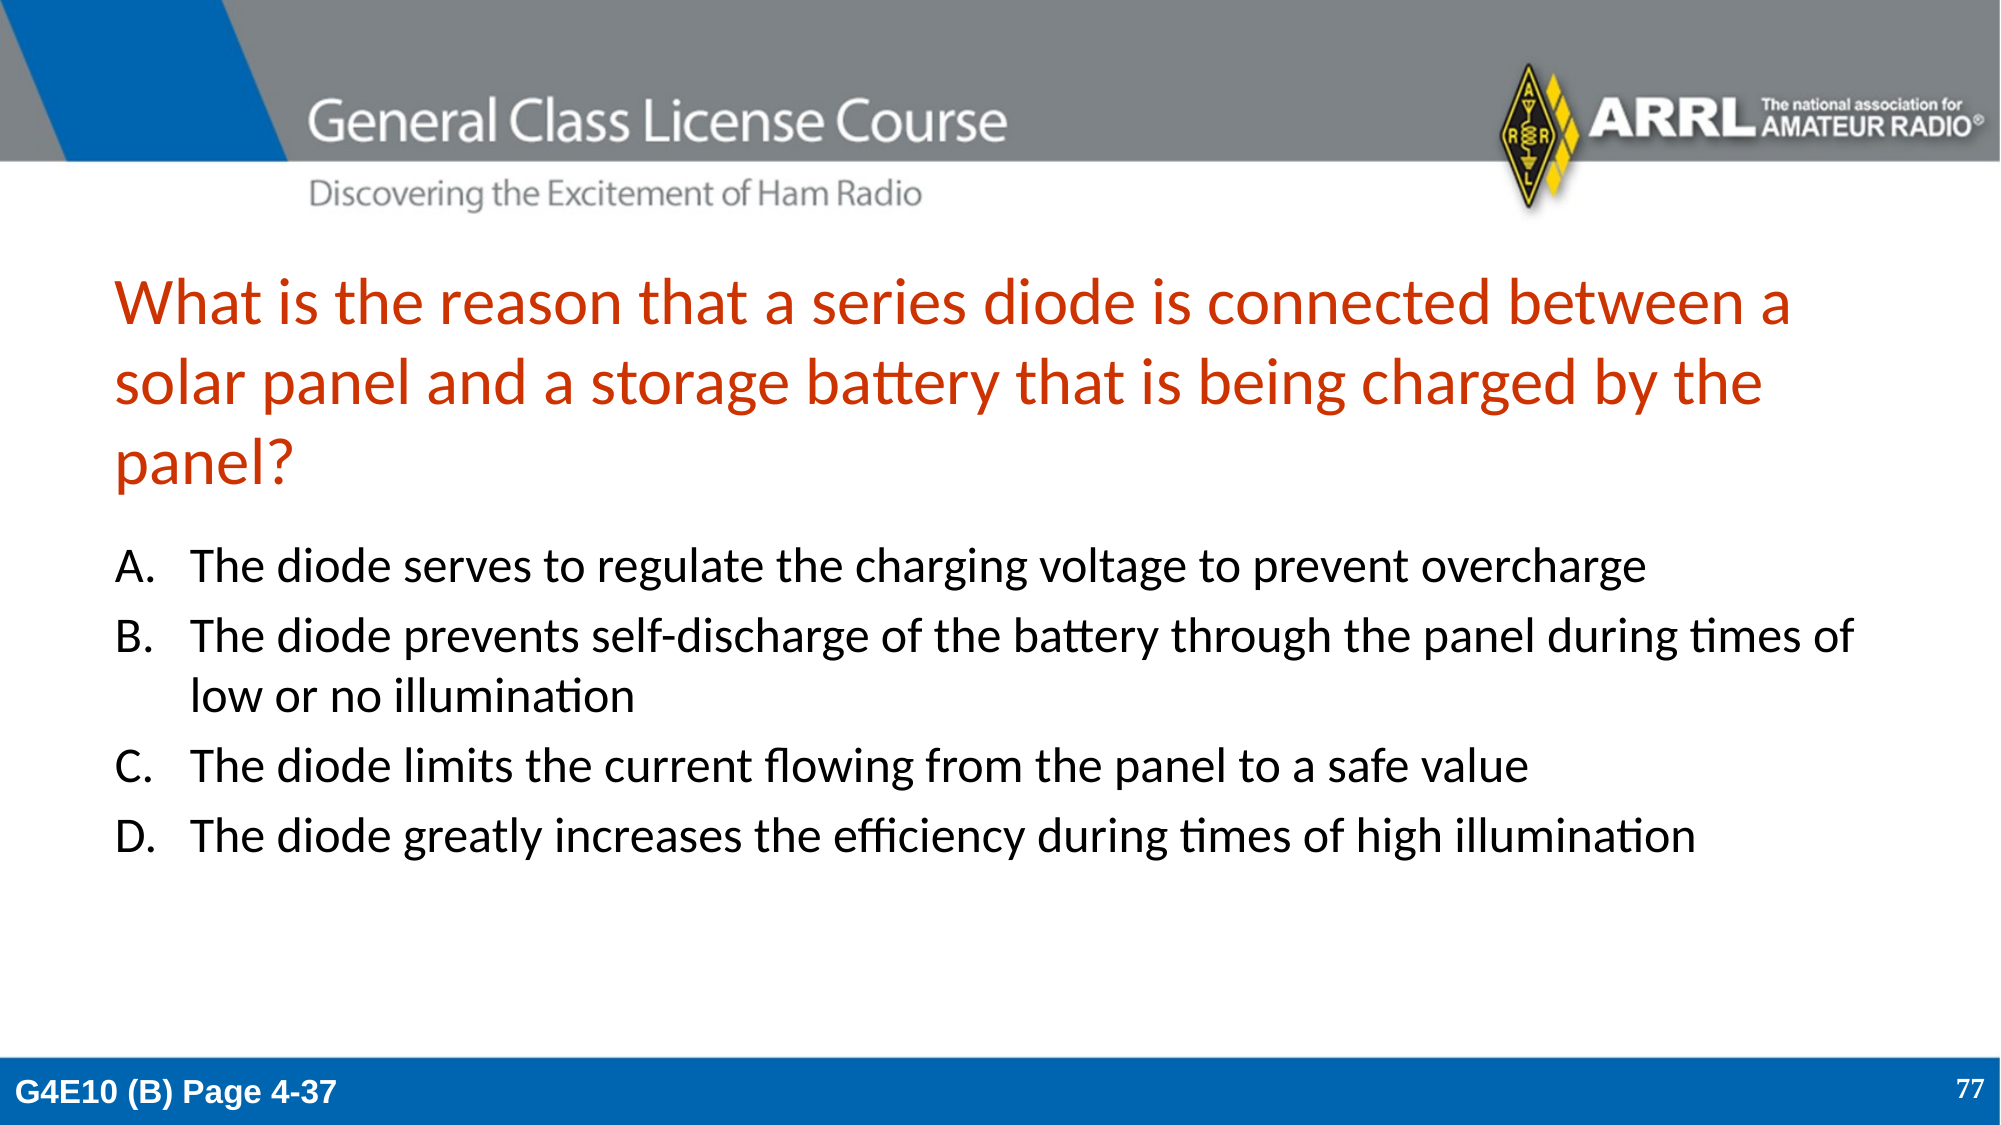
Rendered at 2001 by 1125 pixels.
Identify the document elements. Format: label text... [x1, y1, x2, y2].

title What is the reason that a series diode is connected between a solar panel and a storage battery that is being charged by the panel? [99, 249, 1900, 468]
list The diode serves to regulate the charging voltage to prevent overcharge The diode prevents self-discharge of the battery through the panel during times of low or no illumination The diode limits the current flowing from the panel to a safe value The diode greatly increases the efficiency during times of high illumination [99, 525, 1900, 1005]
text_box G4E10 (B) Page 4-37 [0, 1062, 1313, 1118]
picture [0, 0, 2001, 1125]
text_box 77 [1875, 1062, 2000, 1113]
